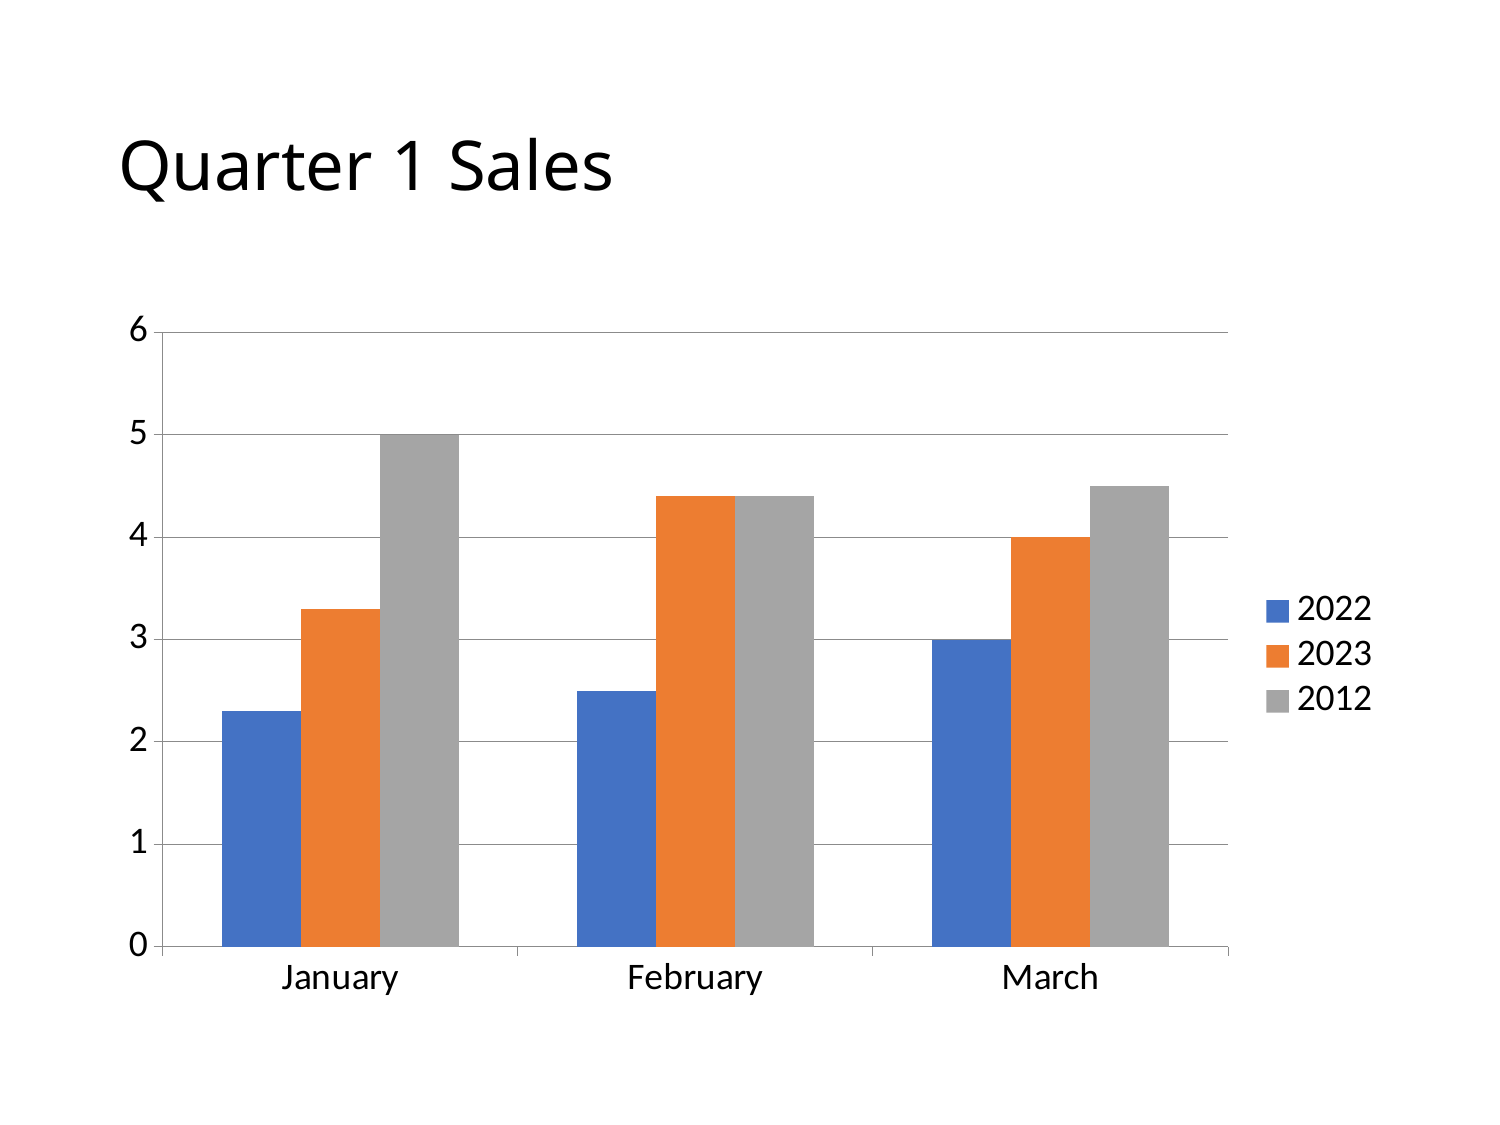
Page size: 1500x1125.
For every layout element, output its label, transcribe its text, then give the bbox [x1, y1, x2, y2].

title Quarter 1 Sales [103, 59, 1397, 278]
chart [103, 299, 1397, 1014]
